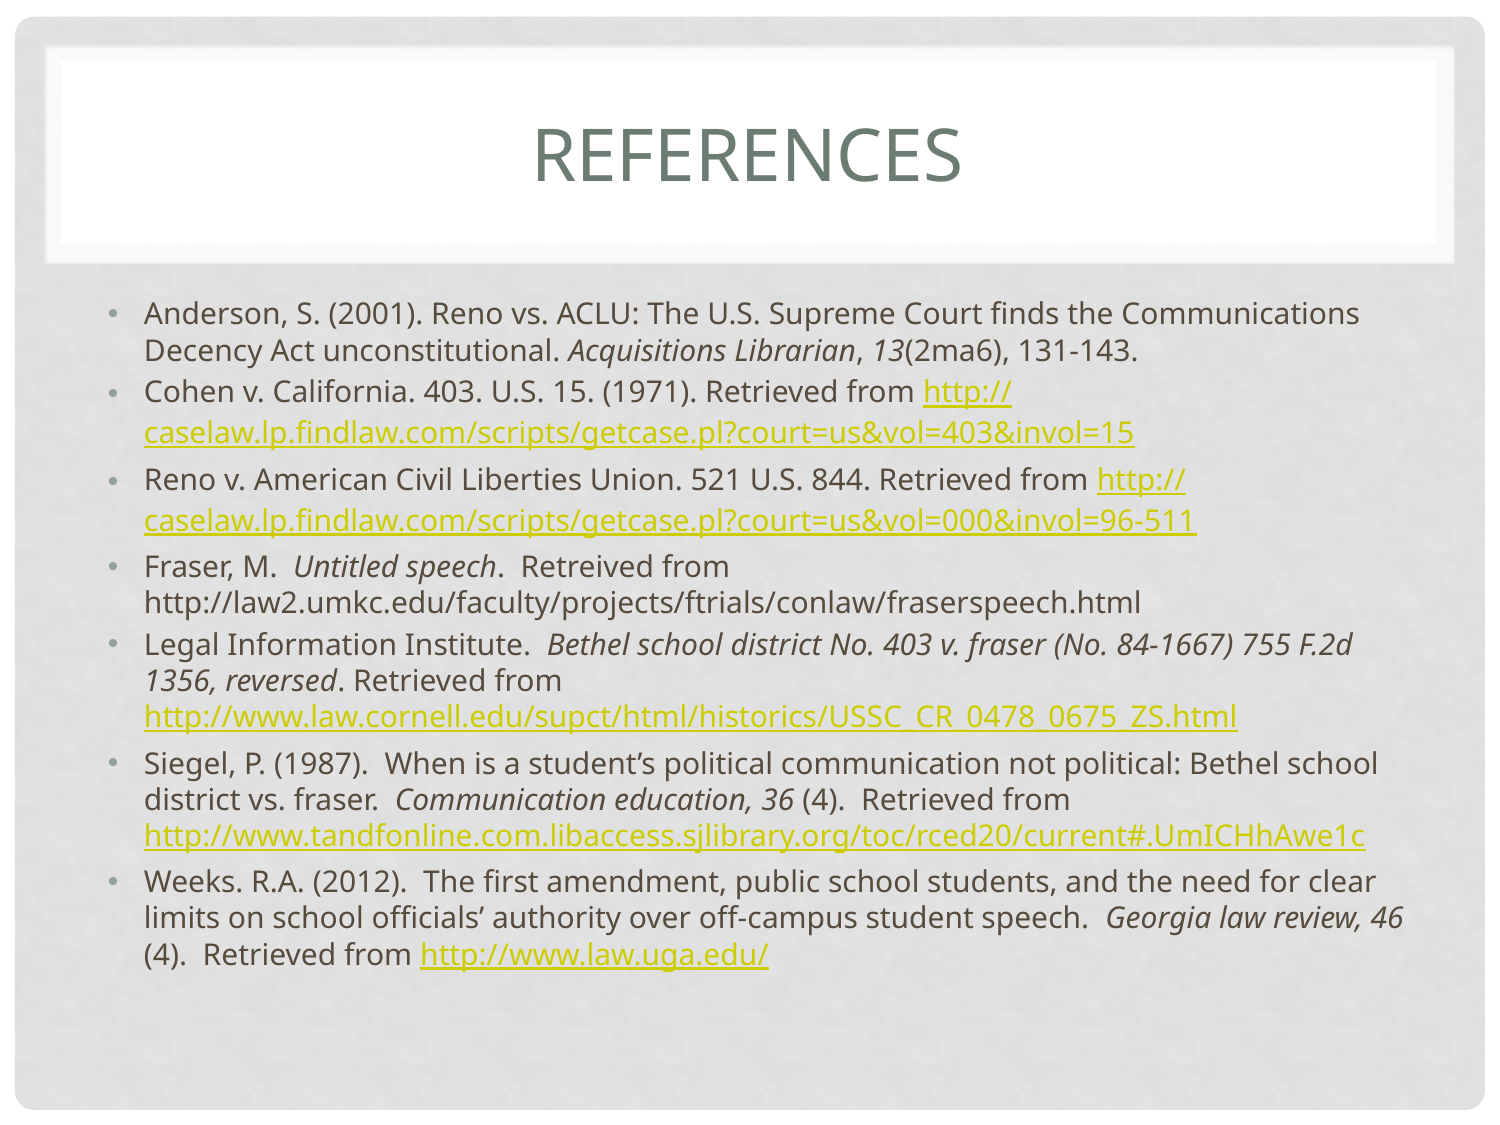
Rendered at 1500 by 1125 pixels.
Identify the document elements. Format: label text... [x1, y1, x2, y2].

list Anderson, S. (2001). Reno vs. ACLU: The U.S. Supreme Court finds the Communications Decency Act unconstitutional. Acquisitions Librarian, 13(2ma6), 131-143. Cohen v. California. 403. U.S. 15. (1971). Retrieved from http://caselaw.lp.findlaw.com/scripts/getcase.pl?court=us&vol=403&invol=15 Reno v. American Civil Liberties Union. 521 U.S. 844. Retrieved from http://caselaw.lp.findlaw.com/scripts/getcase.pl?court=us&vol=000&invol=96-511 Fraser, M. Untitled speech. Retreived from http://law2.umkc.edu/faculty/projects/ftrials/conlaw/fraserspeech.html Legal Information Institute. Bethel school district No. 403 v. fraser (No. 84-1667) 755 F.2d 1356, reversed. Retrieved from http://www.law.cornell.edu/supct/html/historics/USSC_CR_0478_0675_ZS.html Siegel, P. (1987). When is a student’s political communication not political: Bethel school district vs. fraser. Communication education, 36 (4). Retrieved from http://www.tandfonline.com.libaccess.sjlibrary.org/toc/rced20/current#.UmICHhAwe1c Weeks. R.A. (2012). The first amendment, public school students, and the need for clear limits on school officials’ authority over off-campus student speech. Georgia law review, 46 (4). Retrieved from http://www.law.uga.edu/ [75, 287, 1425, 1005]
title References [69, 66, 1425, 238]
